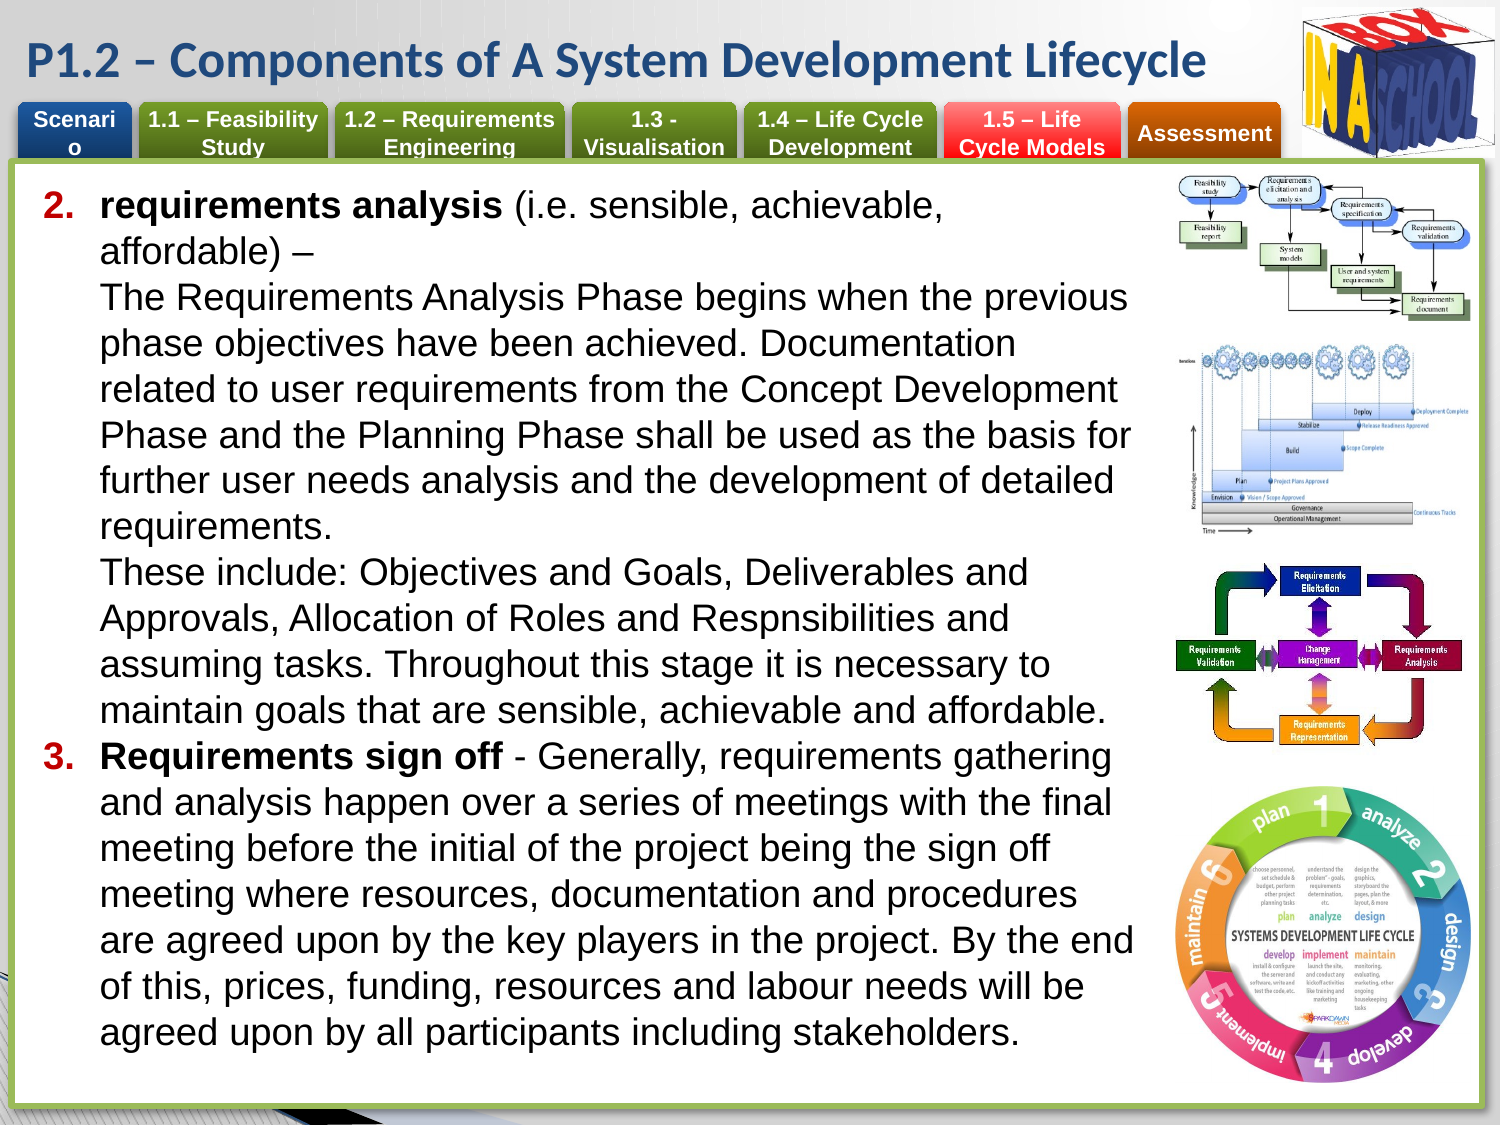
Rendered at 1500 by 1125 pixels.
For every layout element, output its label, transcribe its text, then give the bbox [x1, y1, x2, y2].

picture [1174, 172, 1471, 321]
picture [281, 1114, 303, 1125]
text_box requirements analysis (i.e. sensible, achievable, affordable) – The Requirements Analysis Phase begins when the previous phase objectives have been achieved. Documentation related to user requirements from the Concept Development Phase and the Planning Phase shall be used as the basis for further user needs analysis and the development of detailed requirements. These include: Objectives and Goals, Deliverables and Approvals, Allocation of Roles and Respnsibilities and assuming tasks. Throughout this stage it is necessary to maintain goals that are sensible, achievable and affordable. Requirements sign off - Generally, requirements gathering and analysis happen over a series of meetings with the final meeting before the initial of the project being the sign off meeting where resources, documentation and procedures are agreed upon by the key players in the project. By the end of this, prices, funding, resources and labour needs will be agreed upon by all participants including stakeholders. [26, 172, 1152, 1061]
picture [1174, 563, 1471, 764]
picture [1174, 786, 1471, 1083]
picture [1174, 343, 1471, 541]
title P1.2 – Components of A System Development Lifecycle [11, 11, 1270, 102]
picture [1302, 7, 1495, 158]
